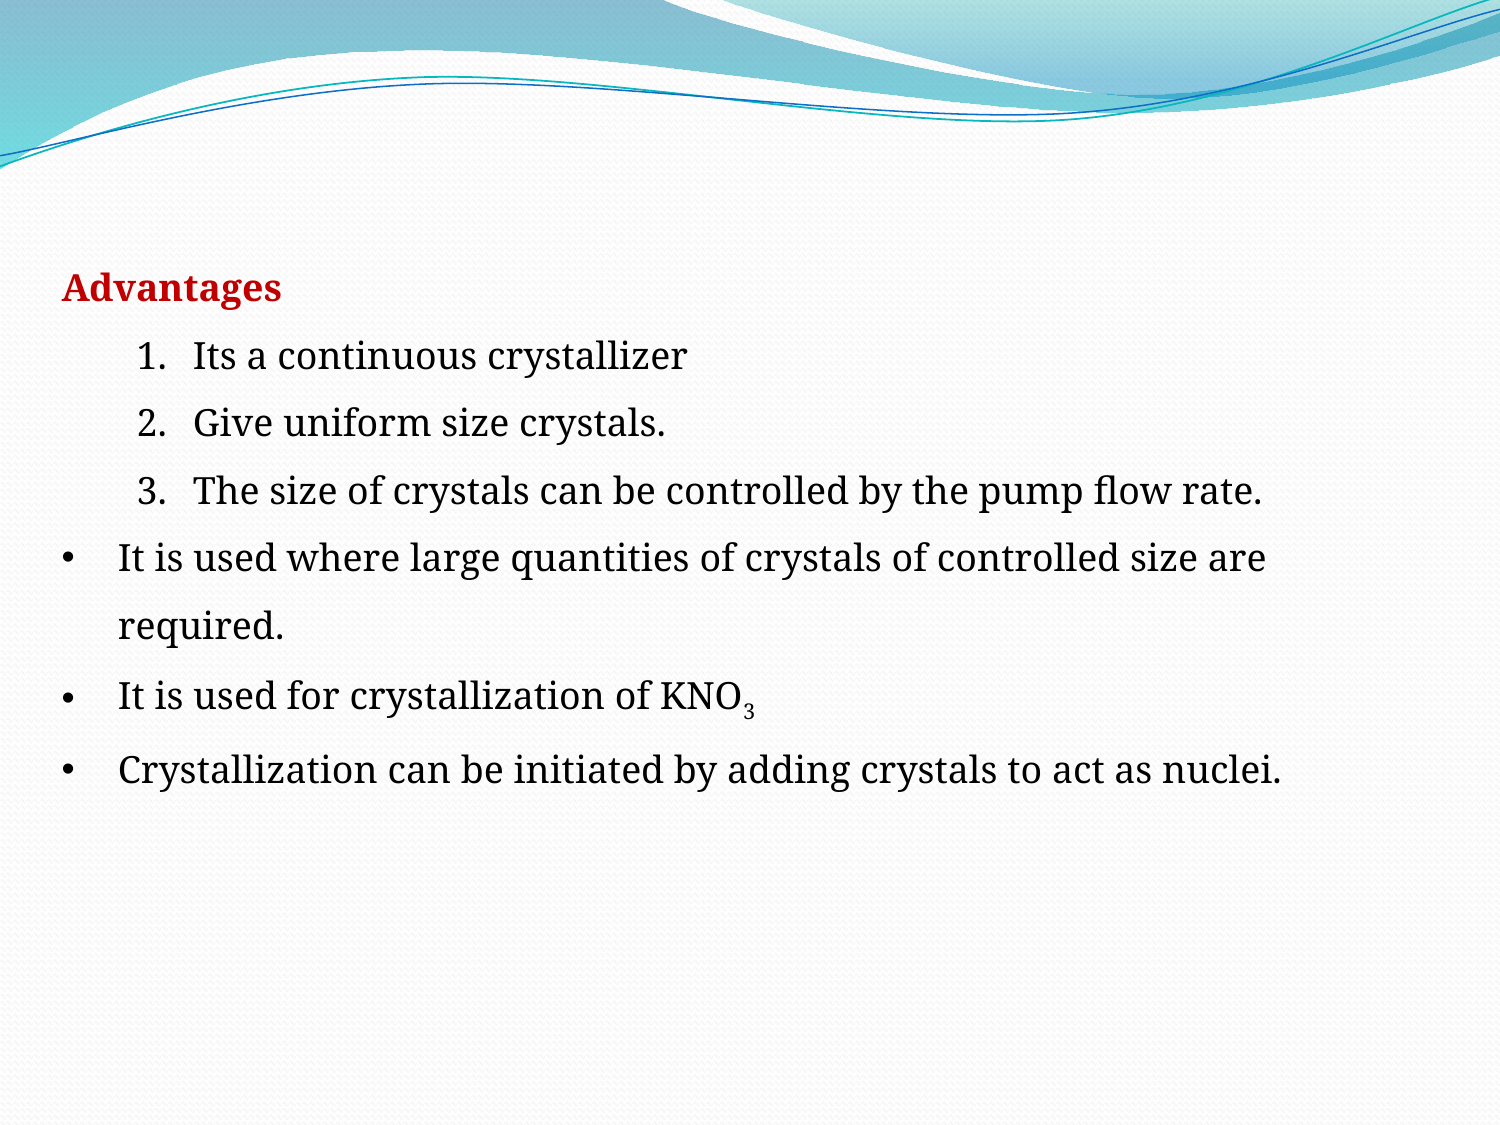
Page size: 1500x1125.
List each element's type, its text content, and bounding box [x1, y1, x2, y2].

text_box Advantages Its a continuous crystallizer Give uniform size crystals. The size of crystals can be controlled by the pump flow rate. It is used where large quantities of crystals of controlled size are required. It is used for crystallization of KNO3 Crystallization can be initiated by adding crystals to act as nuclei. [46, 234, 1406, 866]
